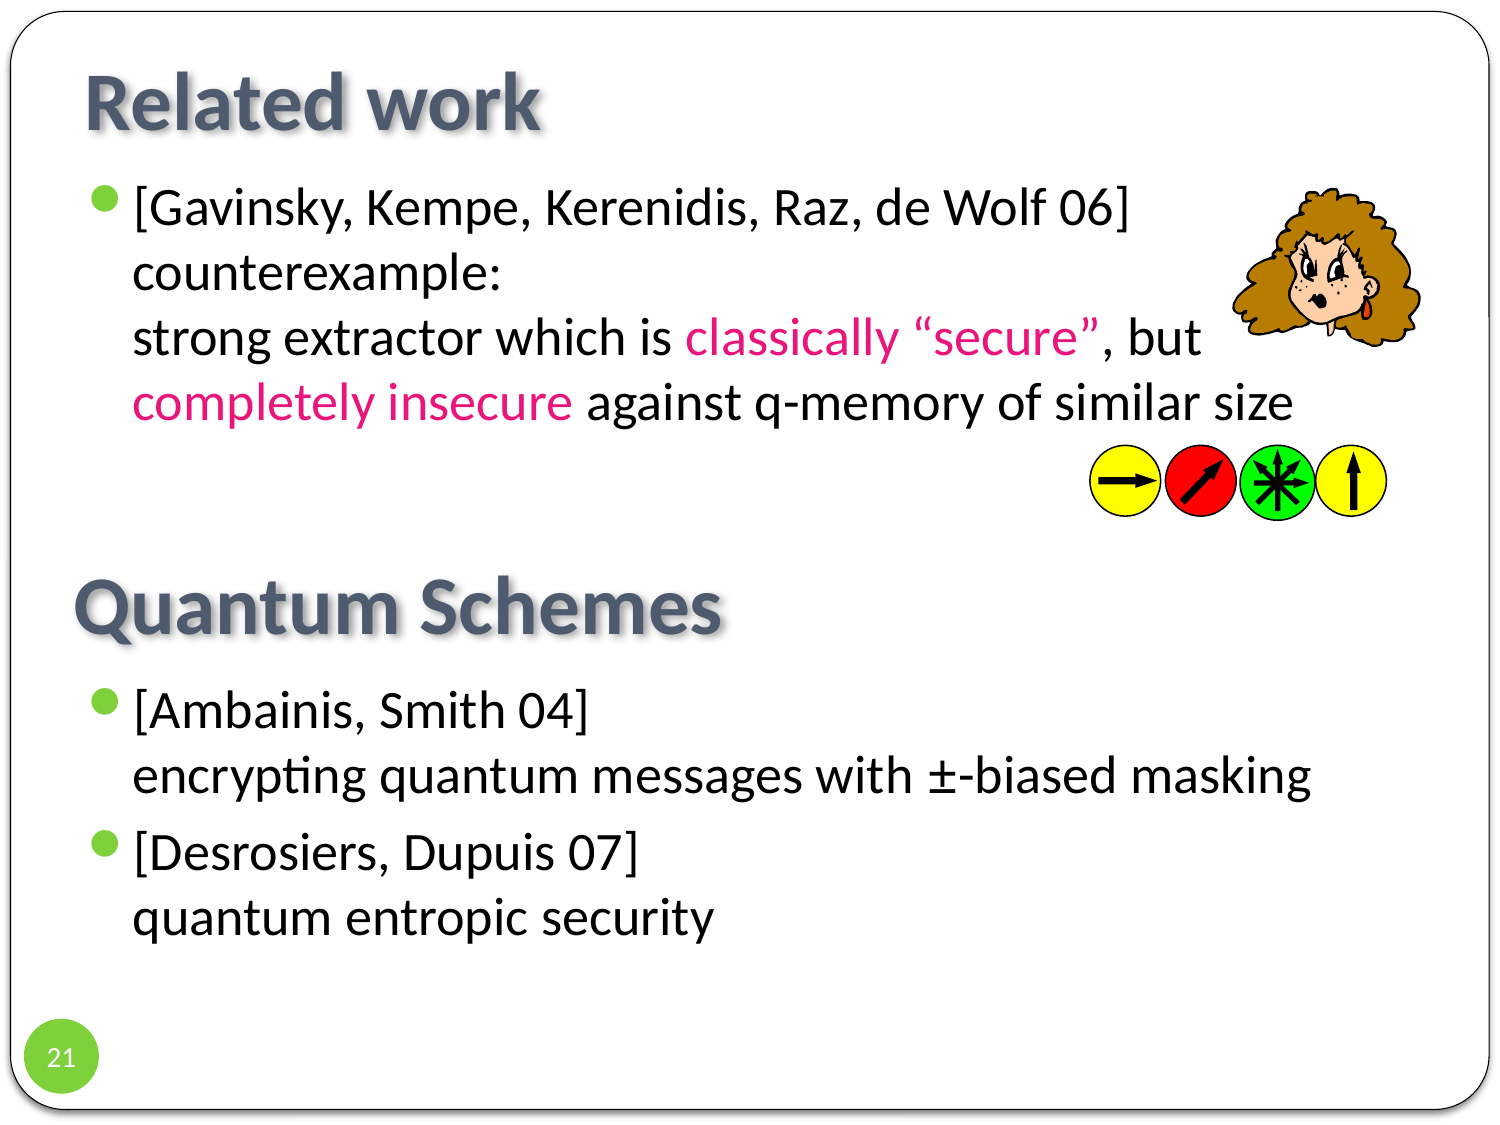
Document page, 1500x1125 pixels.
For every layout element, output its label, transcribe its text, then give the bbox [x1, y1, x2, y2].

title Related work [70, 58, 1465, 163]
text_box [1089, 445, 1387, 521]
picture [1230, 187, 1423, 348]
slide_number 21 [23, 1018, 99, 1094]
list [Gavinsky, Kempe, Kerenidis, Raz, de Wolf 06] counterexample: strong extractor which is classically “secure”, but completely insecure against q-memory of similar size [Ambainis, Smith 04] encrypting quantum messages with ±-biased masking [Desrosiers, Dupuis 07] quantum entropic security [72, 164, 1348, 1055]
text_box Quantum Schemes [58, 562, 914, 667]
